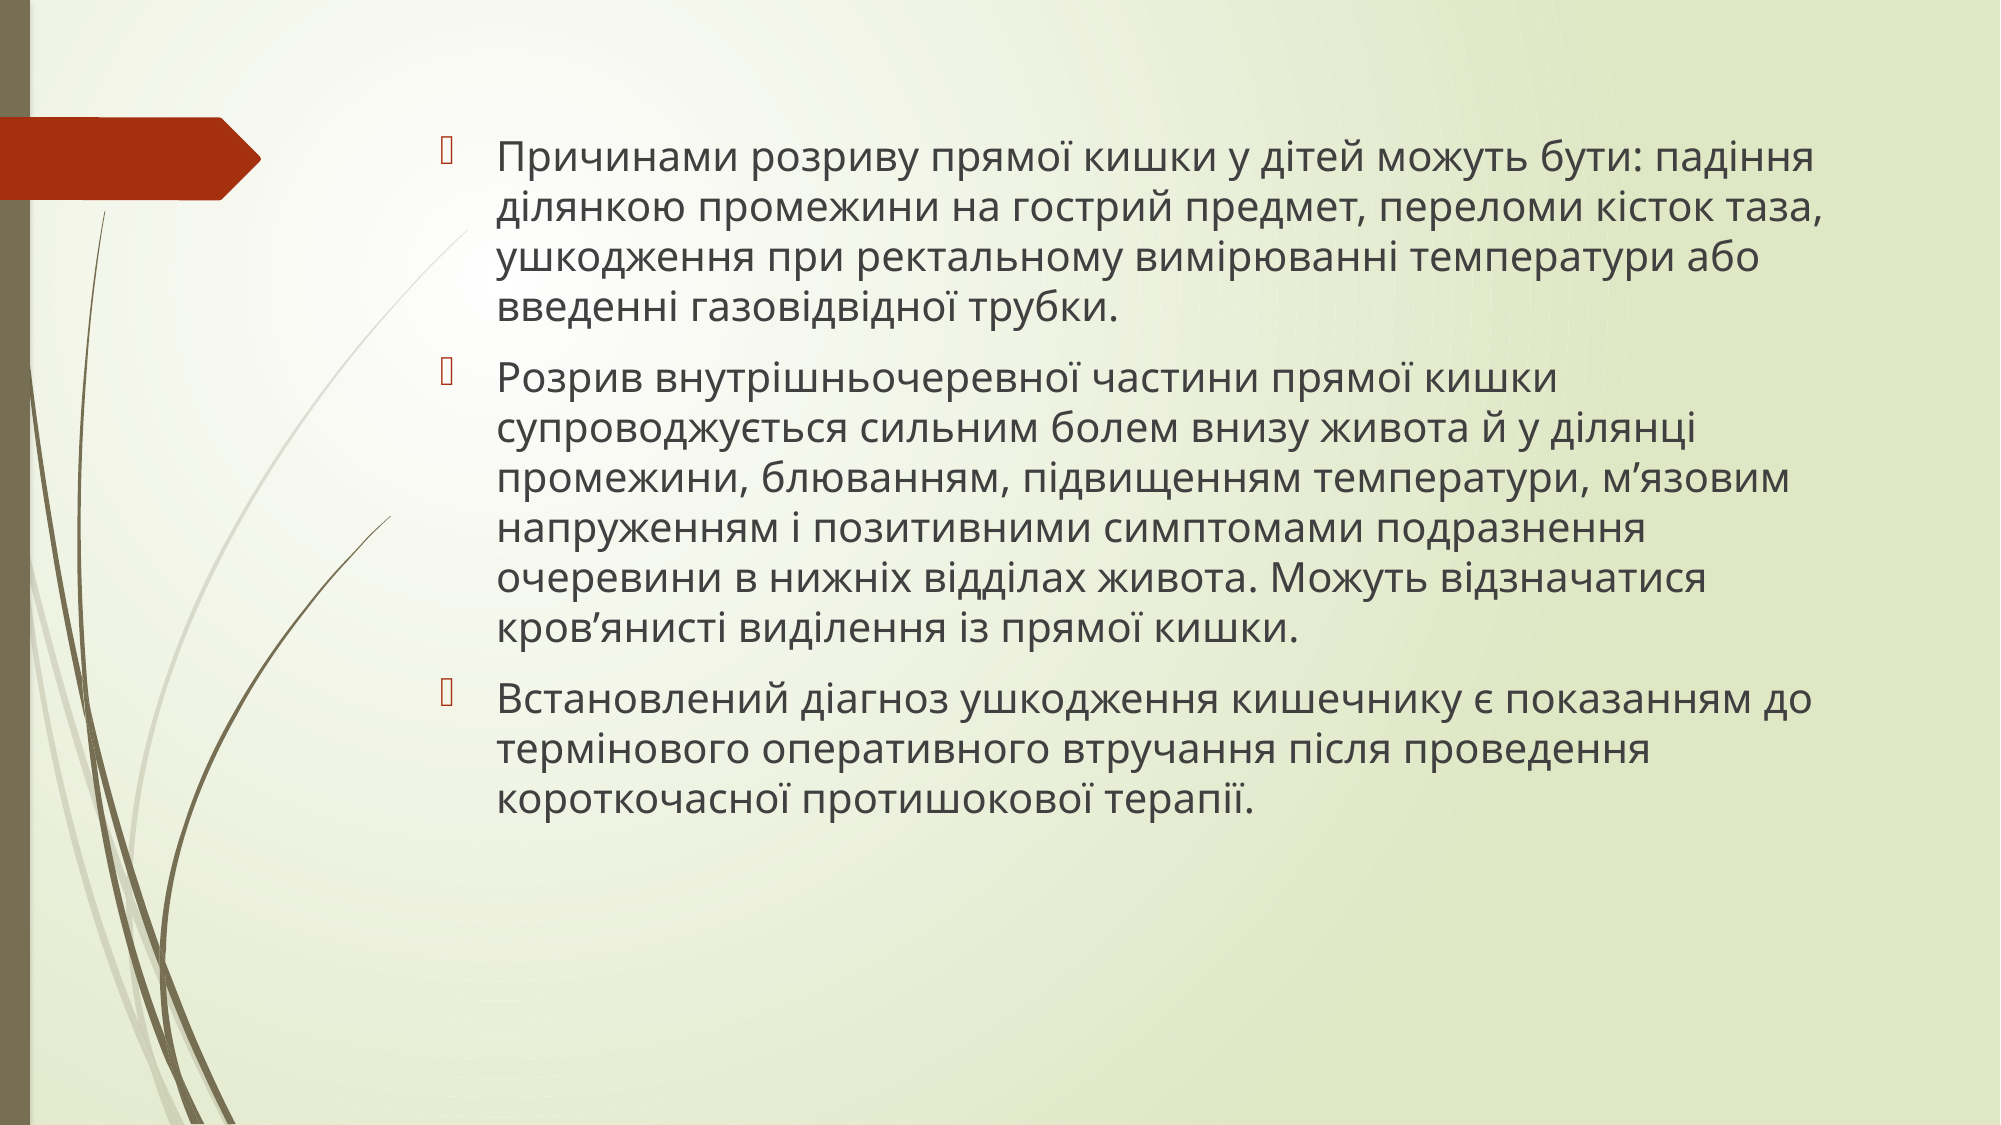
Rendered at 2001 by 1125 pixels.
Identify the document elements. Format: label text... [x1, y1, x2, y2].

list Причинами розриву прямої кишки у дітей можуть бути: падіння ділянкою промежини на гострий предмет, переломи кісток таза, ушкодження при ректальному вимірюванні температури або введенні газовідвідної трубки. Розрив внутрішньочеревної частини прямої кишки супроводжується сильним болем внизу живота й у ділянці промежини, блюванням, підвищенням температури, м’язовим напруженням і позитивними симптомами подразнення очеревини в нижніх відділах живота. Можуть відзначатися кров’янисті виділення із прямої кишки. Встановлений діагноз ушкодження кишечнику є показанням до термінового оперативного втручання після проведення короткочасної протишокової терапії. [424, 122, 1888, 970]
